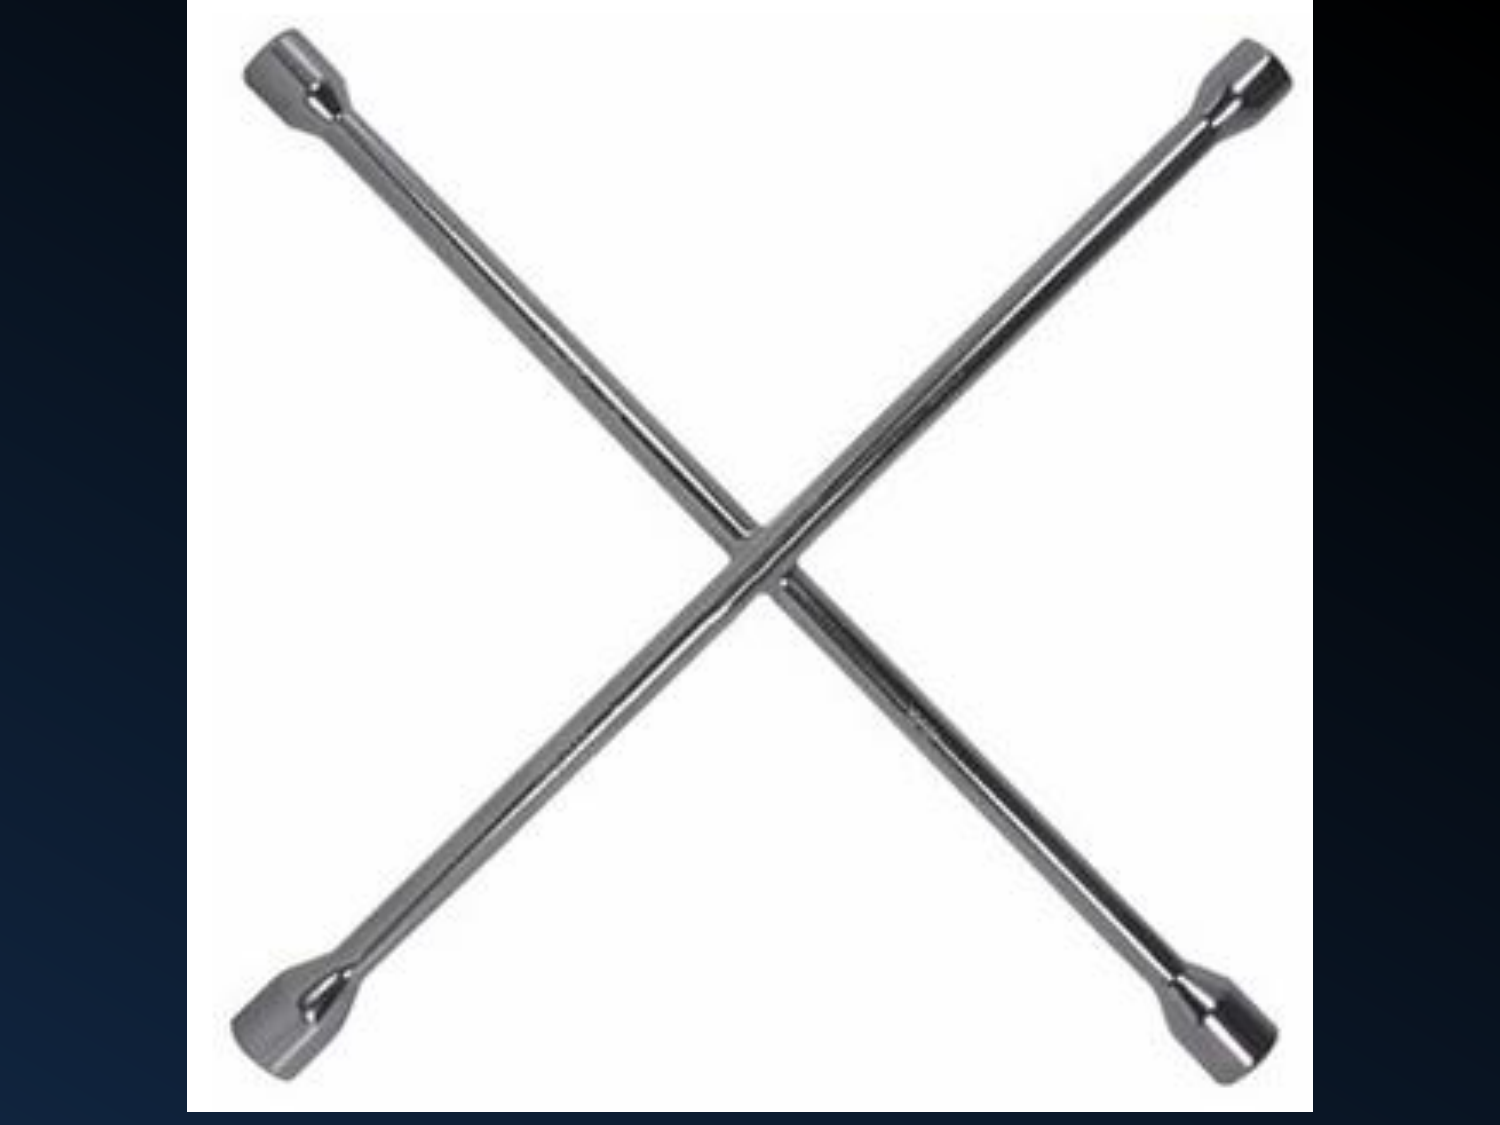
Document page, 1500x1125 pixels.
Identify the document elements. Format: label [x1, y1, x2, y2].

picture [187, 0, 1313, 1112]
